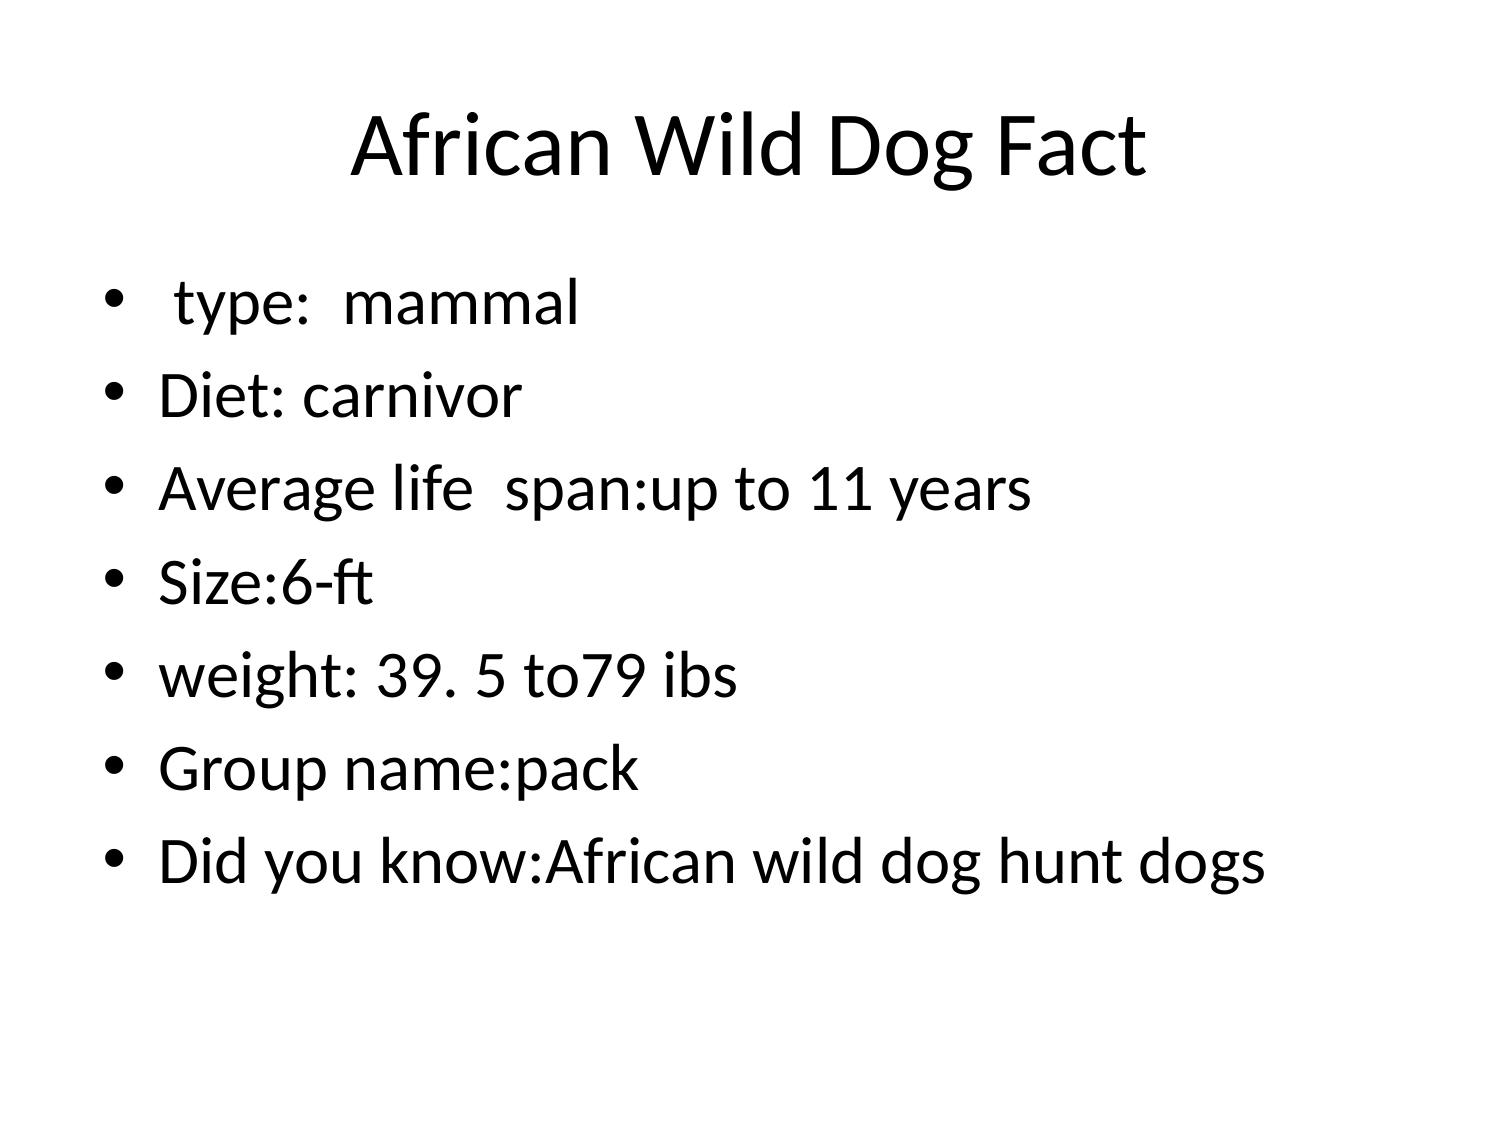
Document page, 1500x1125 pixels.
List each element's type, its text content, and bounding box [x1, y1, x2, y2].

list type: mammal Diet: carnivor Average life span:up to 11 years Size:6-ft weight: 39. 5 to79 ibs Group name:pack Did you know:African wild dog hunt dogs [87, 249, 1438, 993]
title African Wild Dog Fact [75, 45, 1425, 233]
